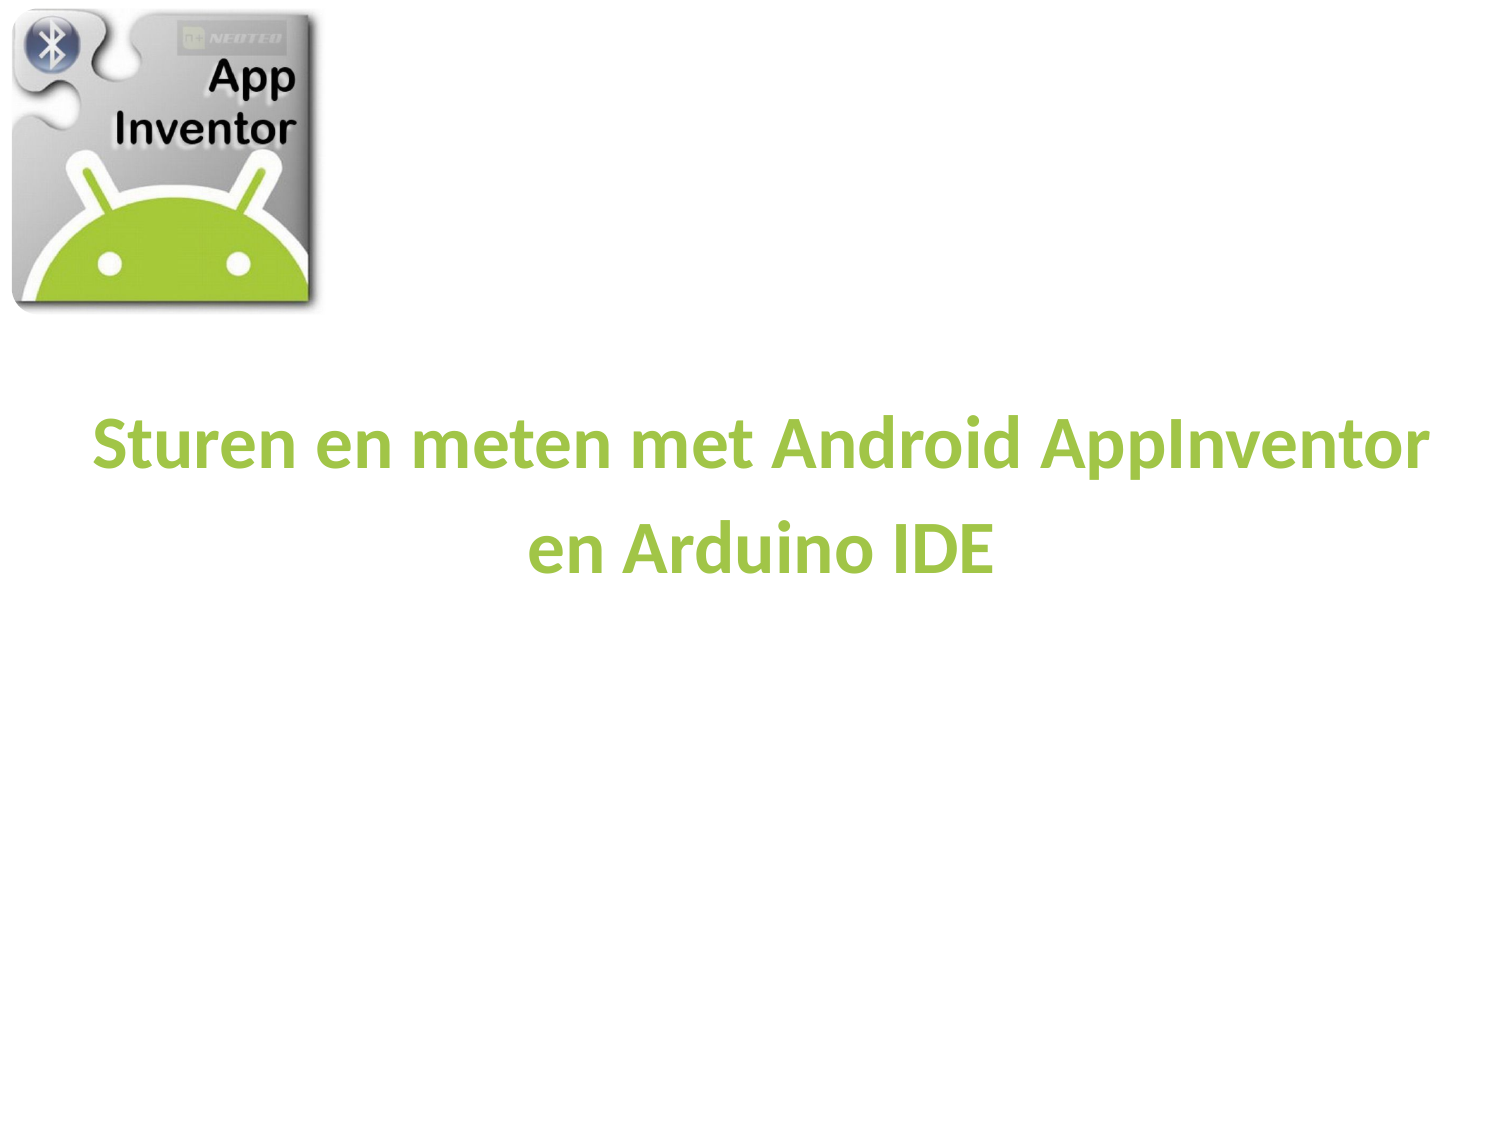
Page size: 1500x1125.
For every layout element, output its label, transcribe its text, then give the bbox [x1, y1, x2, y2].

picture [11, 8, 377, 315]
subtitle Sturen en meten met Android AppInventor en Arduino IDE [76, 385, 1447, 673]
